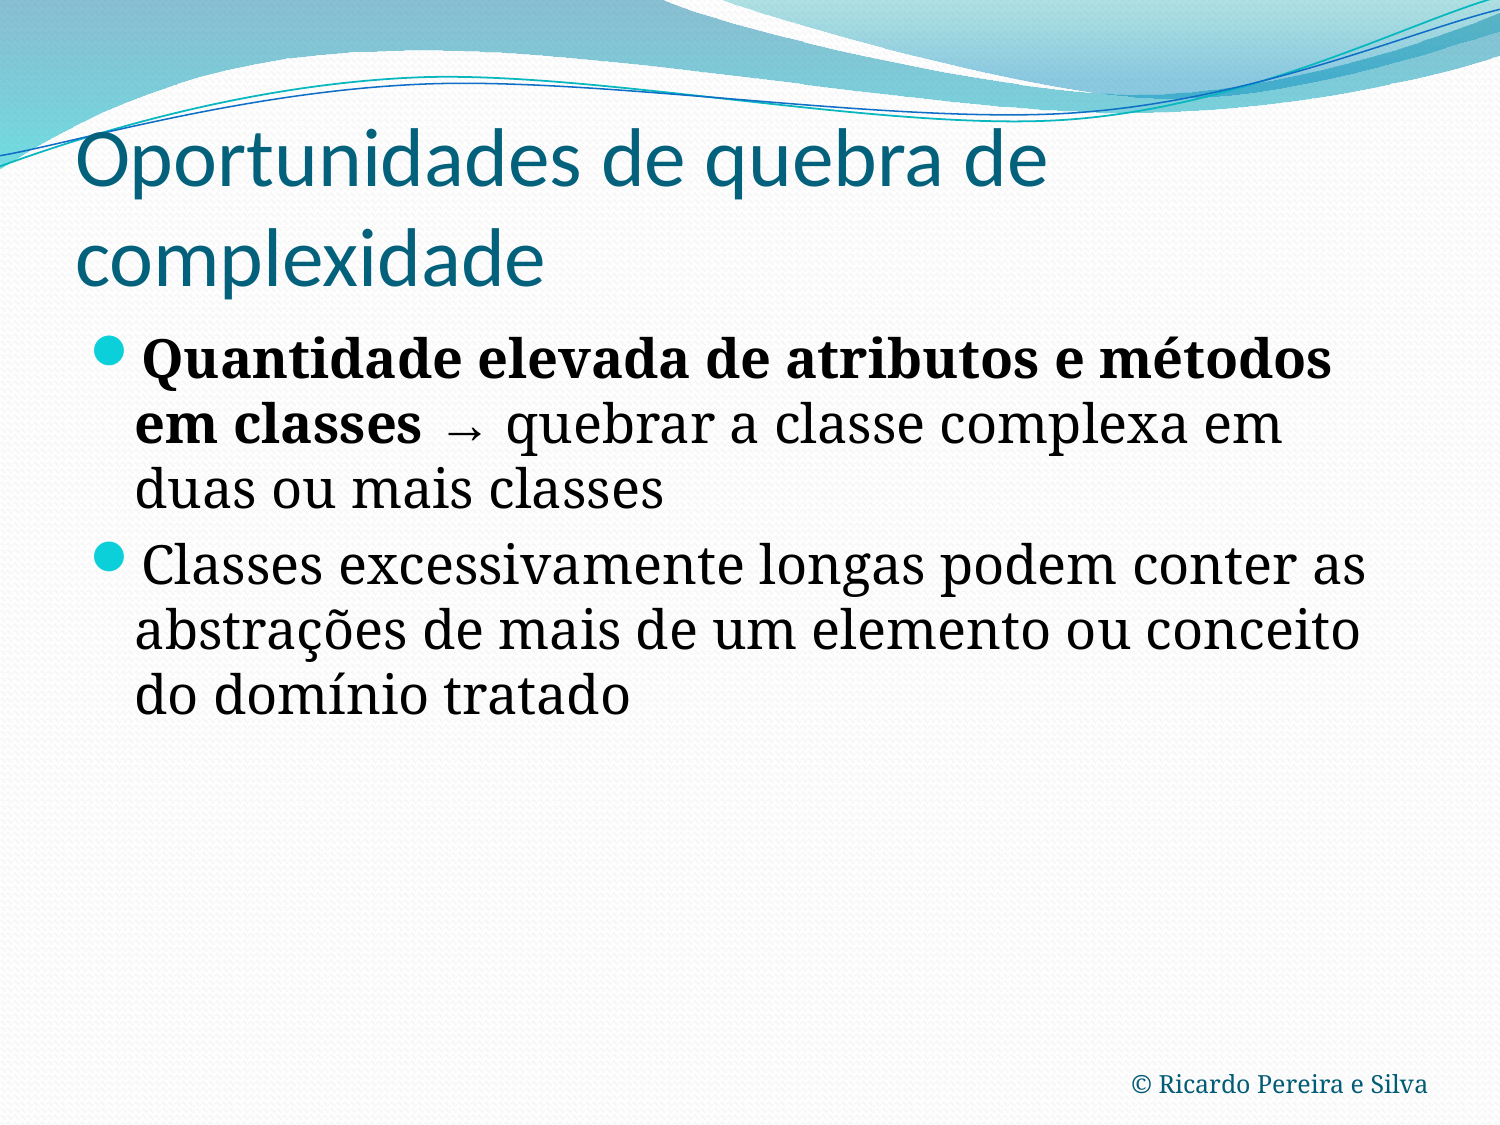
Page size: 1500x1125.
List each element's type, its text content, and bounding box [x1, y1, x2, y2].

list Quantidade elevada de atributos e métodos em classes → quebrar a classe complexa em duas ou mais classes Classes excessivamente longas podem conter as abstrações de mais de um elemento ou conceito do domínio tratado [75, 317, 1425, 1038]
title Oportunidades de quebra de complexidade [75, 115, 1425, 303]
footer © Ricardo Pereira e Silva [1101, 1042, 1429, 1103]
